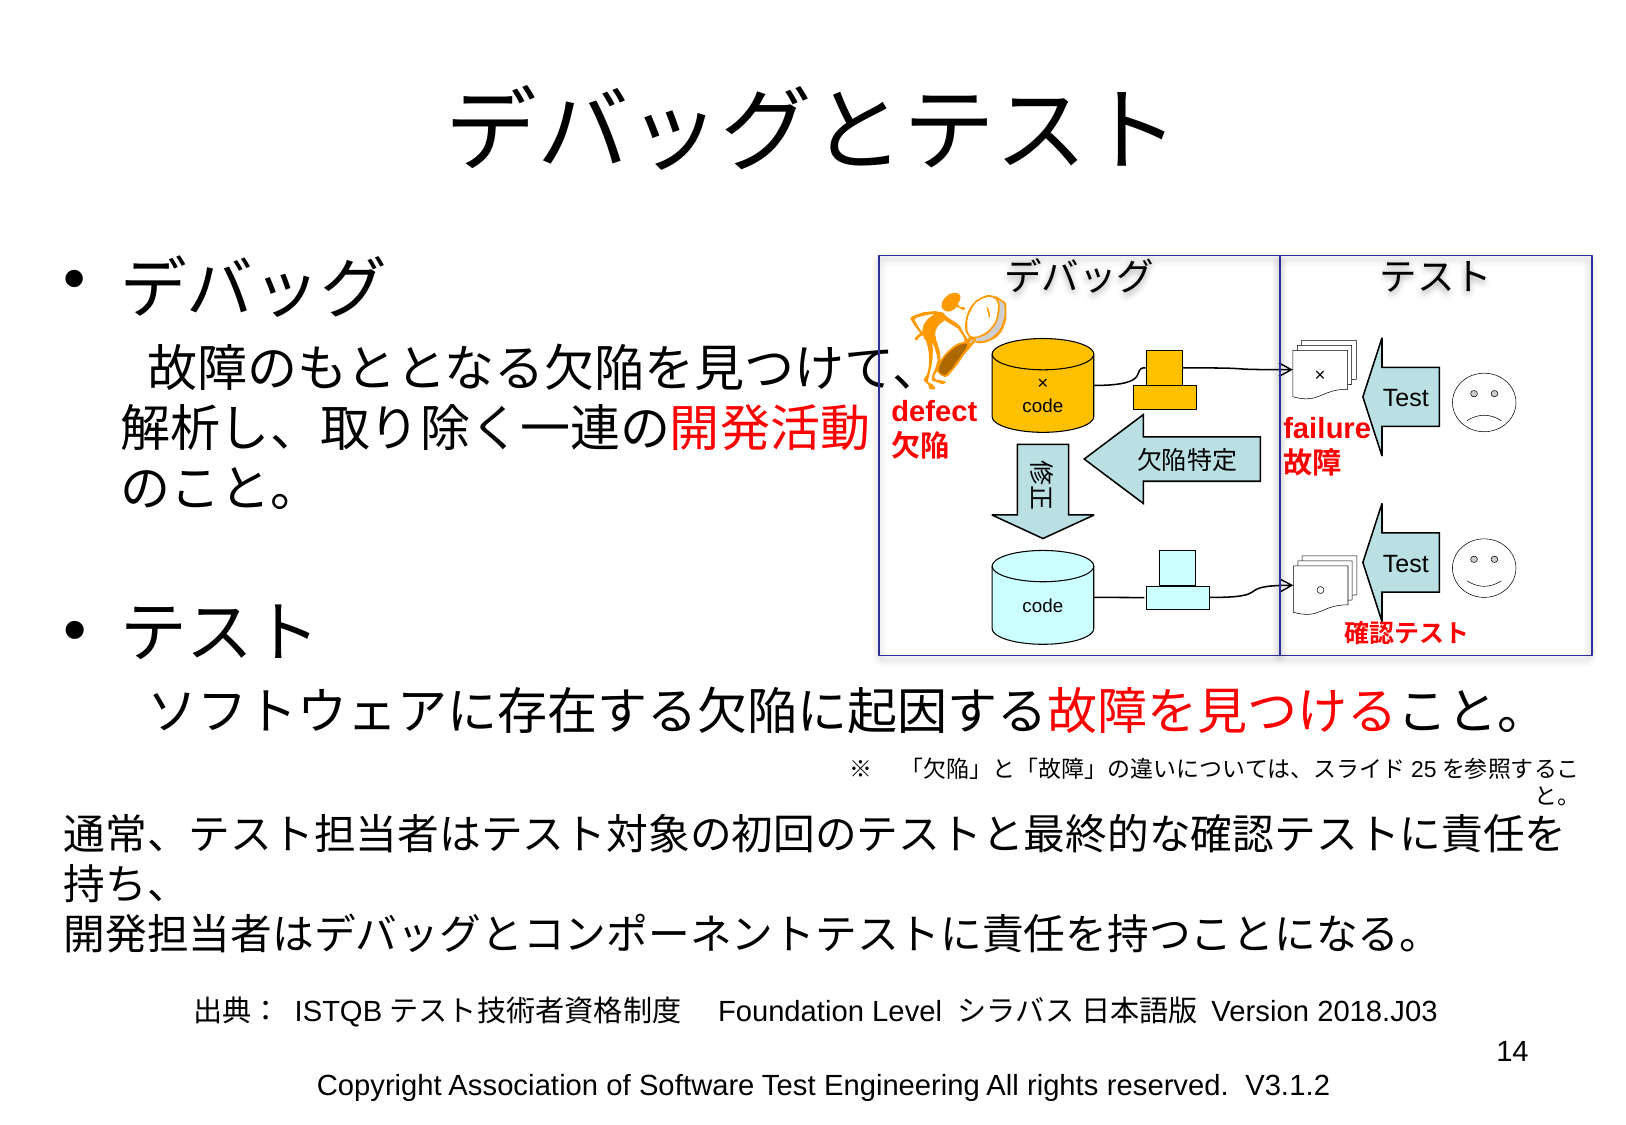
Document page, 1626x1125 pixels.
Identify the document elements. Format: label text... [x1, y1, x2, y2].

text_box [1209, 584, 1294, 598]
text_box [1146, 550, 1211, 610]
footer Copyright Association of Software Test Engineering All rights reserved. V3.1.2 [233, 1058, 1416, 1103]
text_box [1132, 349, 1197, 410]
slide_number 84 [1097, 598, 1281, 616]
text_box 出典： ISTQBテスト技術者資格制度 Foundation Level シラバス 日本語版 Version 2018.J03 [51, 984, 1580, 1035]
title デバッグとテスト [80, 32, 1544, 221]
text_box テスト [1282, 255, 1593, 656]
list デバッグ 故障のもととなる欠陥を見つけて、 解析し、取り除く一連の開発活動 のこと。 テスト ソフトウェアに存在する欠陥に起因する故障を見つけること。 通常、テスト担当者はテスト対象の初回のテストと最終的な確認テストに責任を持ち、 開発担当者はデバッグとコンポーネントテストに責任を持つことになる。 [48, 238, 1593, 1019]
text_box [1093, 367, 1146, 386]
text_box ※ 「欠陥」と「故障」の違いについては、スライド25を参照すること。 [830, 747, 1595, 817]
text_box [1181, 370, 1197, 376]
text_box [910, 292, 1007, 390]
slide_number 14 [1164, 1035, 1544, 1103]
title テスト技法の選択 [1282, 370, 1294, 584]
text_box デバッグ [878, 255, 1281, 656]
